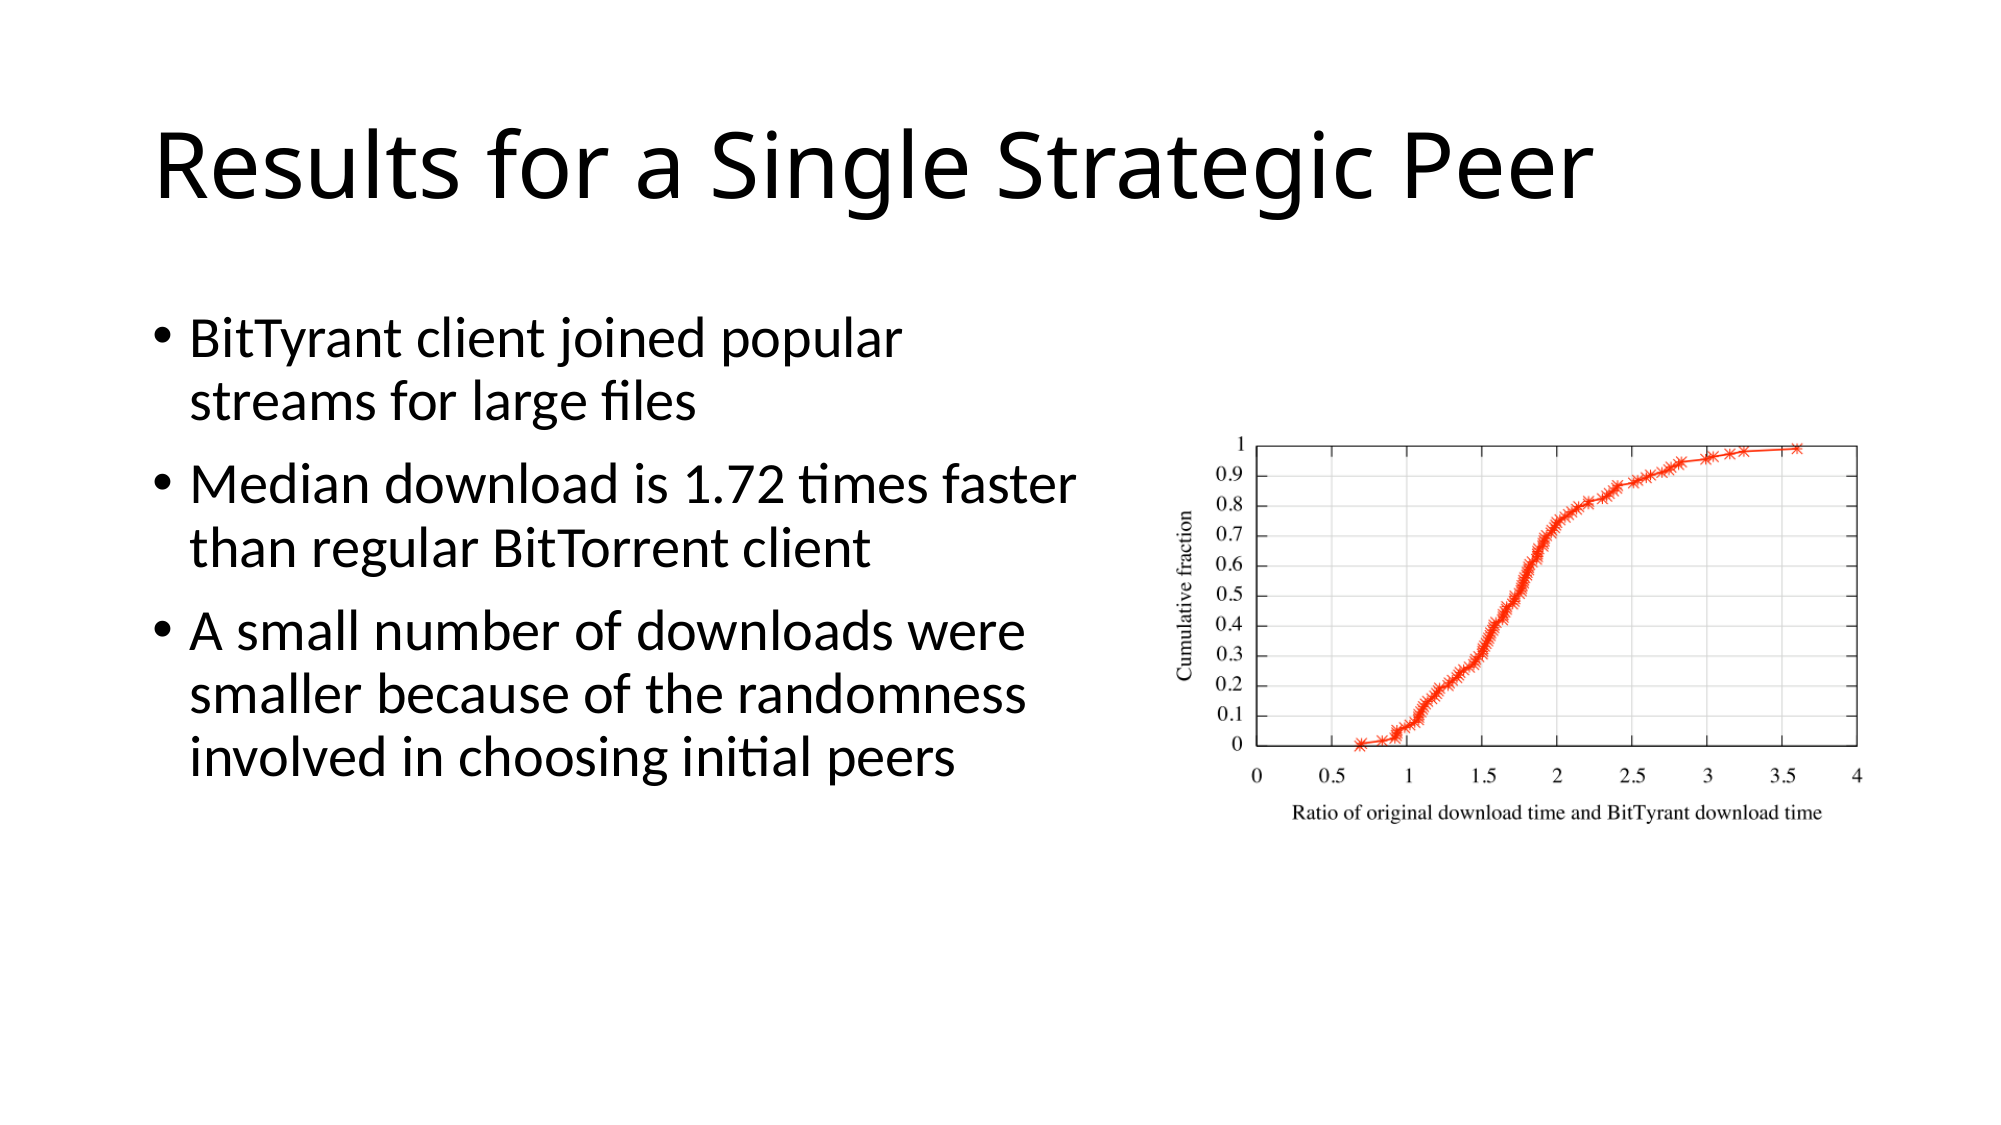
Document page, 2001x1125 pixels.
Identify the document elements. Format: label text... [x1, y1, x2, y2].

picture [1147, 381, 1890, 848]
title Results for a Single Strategic Peer [137, 59, 1863, 278]
list BitTyrant client joined popular streams for large files Median download is 1.72 times faster than regular BitTorrent client A small number of downloads were smaller because of the randomness involved in choosing initial peers [137, 299, 1109, 1014]
